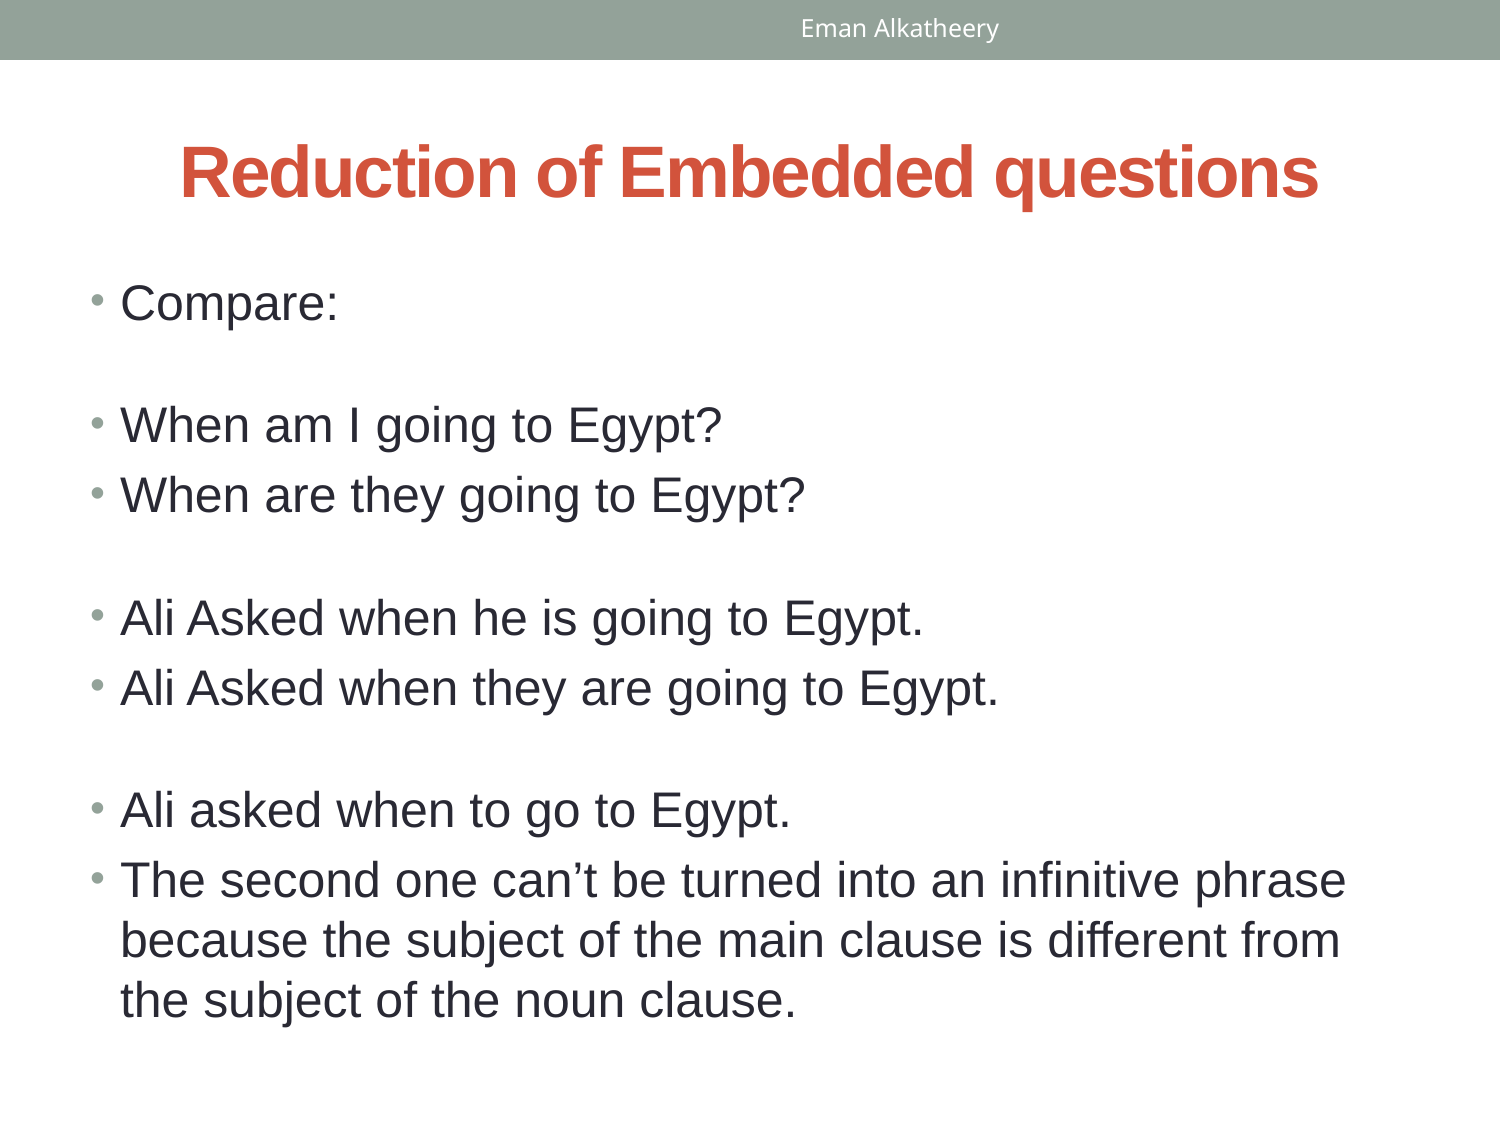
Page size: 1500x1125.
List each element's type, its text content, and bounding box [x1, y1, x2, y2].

title Reduction of Embedded questions [75, 87, 1425, 250]
list Compare: When am I going to Egypt? When are they going to Egypt? Ali Asked when he is going to Egypt. Ali Asked when they are going to Egypt. Ali asked when to go to Egypt. The second one can’t be turned into an infinitive phrase because the subject of the main clause is different from the subject of the noun clause. [75, 262, 1425, 1063]
footer Eman Alkatheery [562, 3, 1238, 57]
